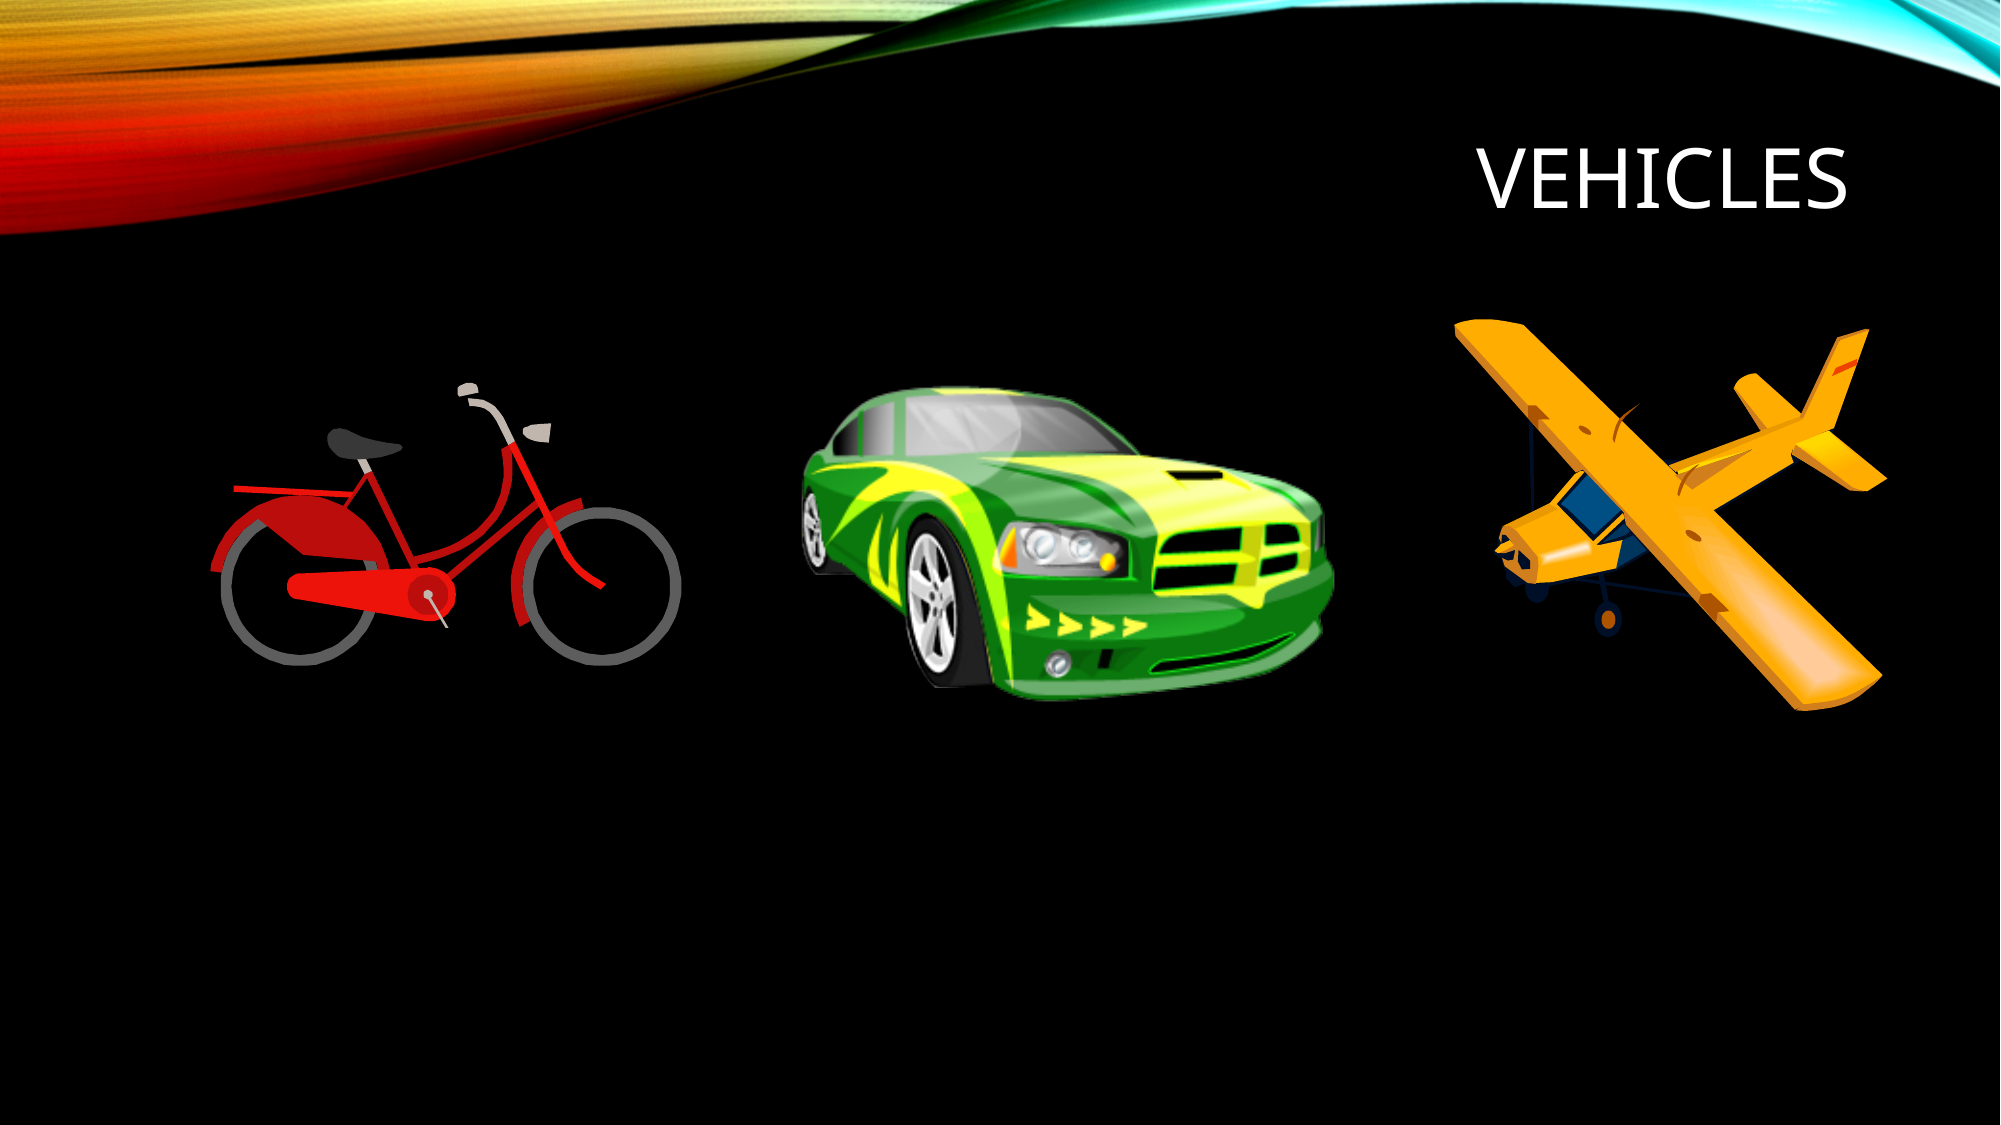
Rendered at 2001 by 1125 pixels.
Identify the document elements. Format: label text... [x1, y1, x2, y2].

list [1453, 315, 1888, 712]
picture [0, 0, 2000, 237]
picture [794, 353, 1343, 712]
title Vehicles [474, 125, 1888, 338]
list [208, 380, 684, 668]
